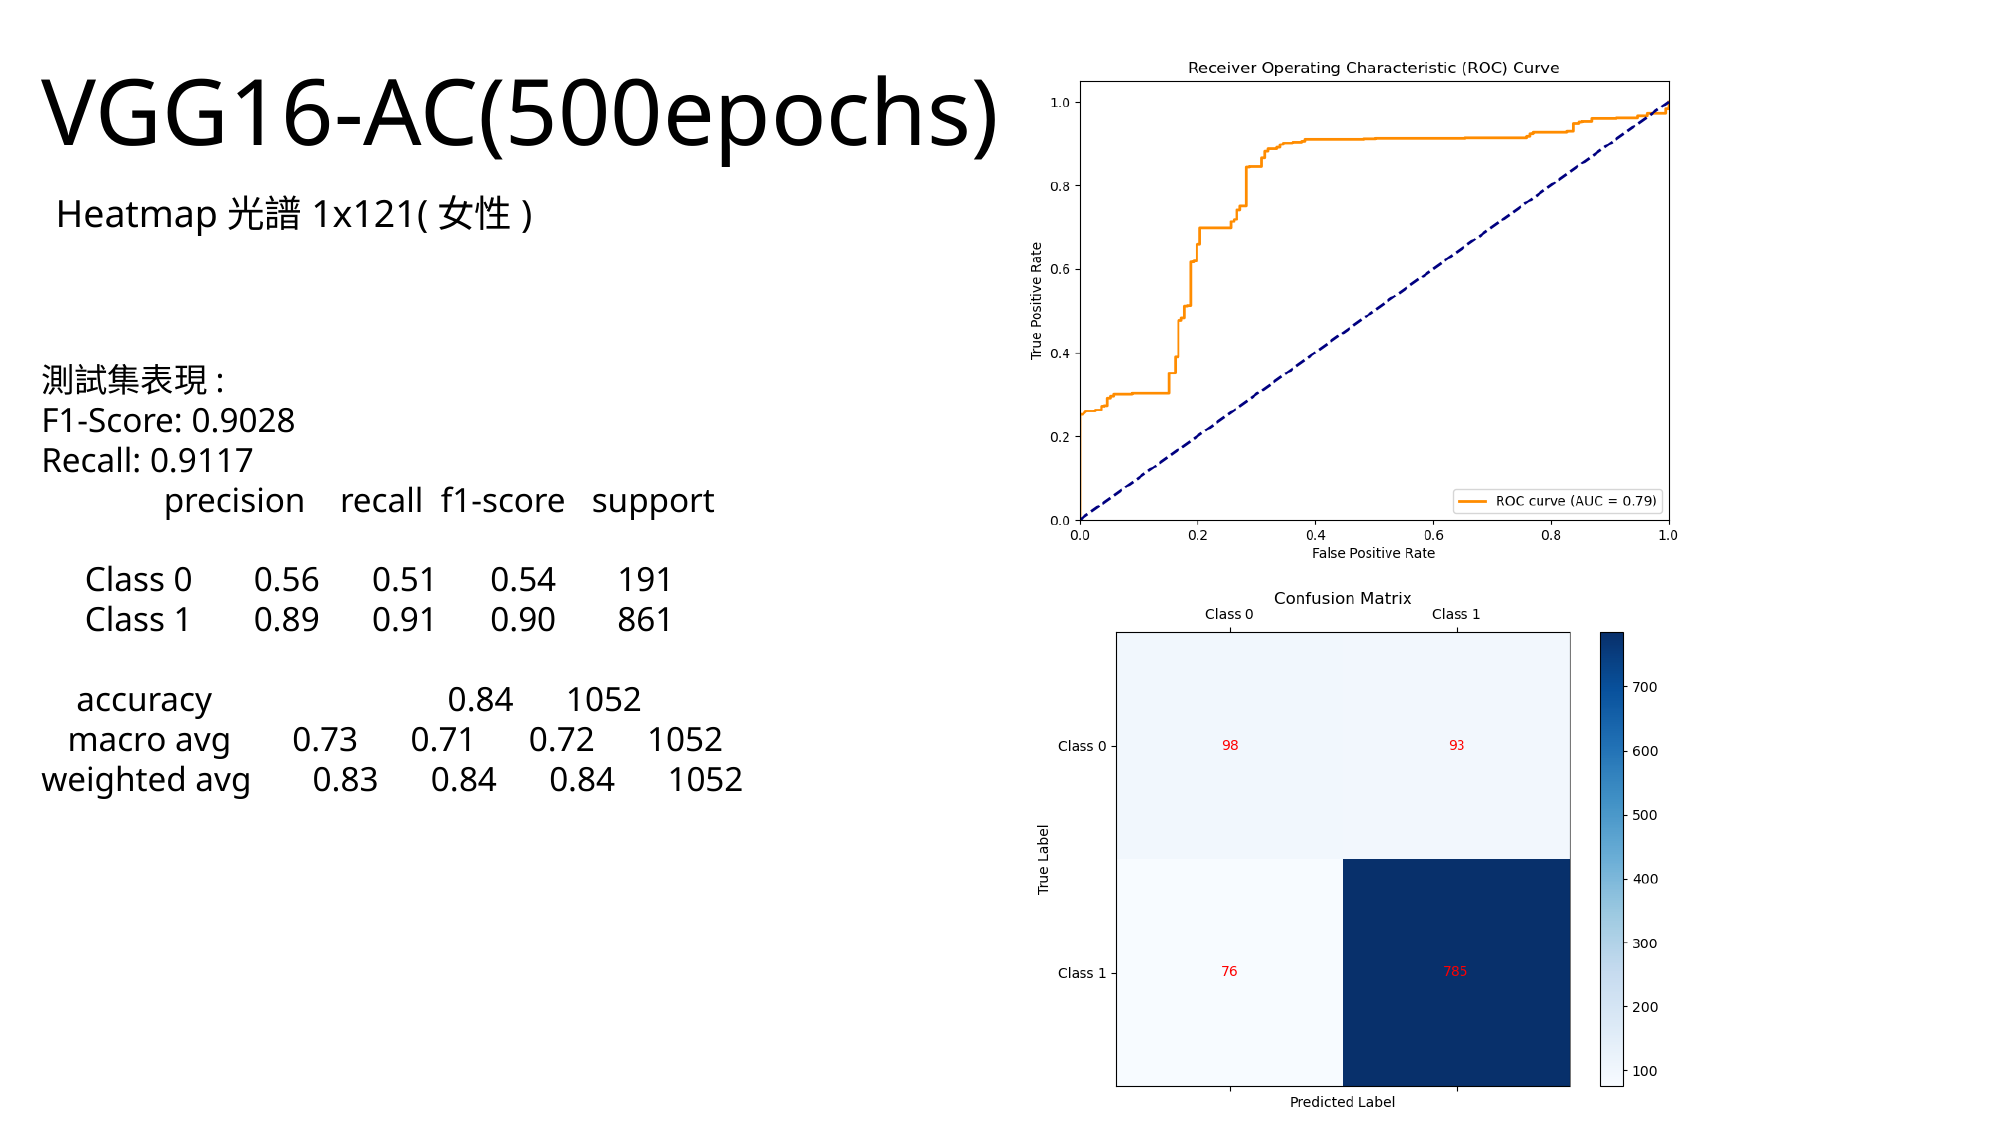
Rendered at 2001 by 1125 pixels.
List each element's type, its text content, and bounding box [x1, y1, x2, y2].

title VGG16-AC(500epochs) [26, 7, 1752, 225]
picture [1025, 588, 1681, 1121]
text_box 測試集表現: F1-Score: 0.9028 Recall: 0.9117 precision recall f1-score support Class 0 0.56 0.51 0.54 191 Class 1 0.89 0.91 0.90 861 accuracy 0.84 1052 macro avg 0.73 0.71 0.72 1052 weighted avg 0.83 0.84 0.84 1052 [26, 351, 1027, 806]
text_box Heatmap光譜1x121(女性) [40, 225, 682, 243]
picture [1025, 49, 1692, 563]
